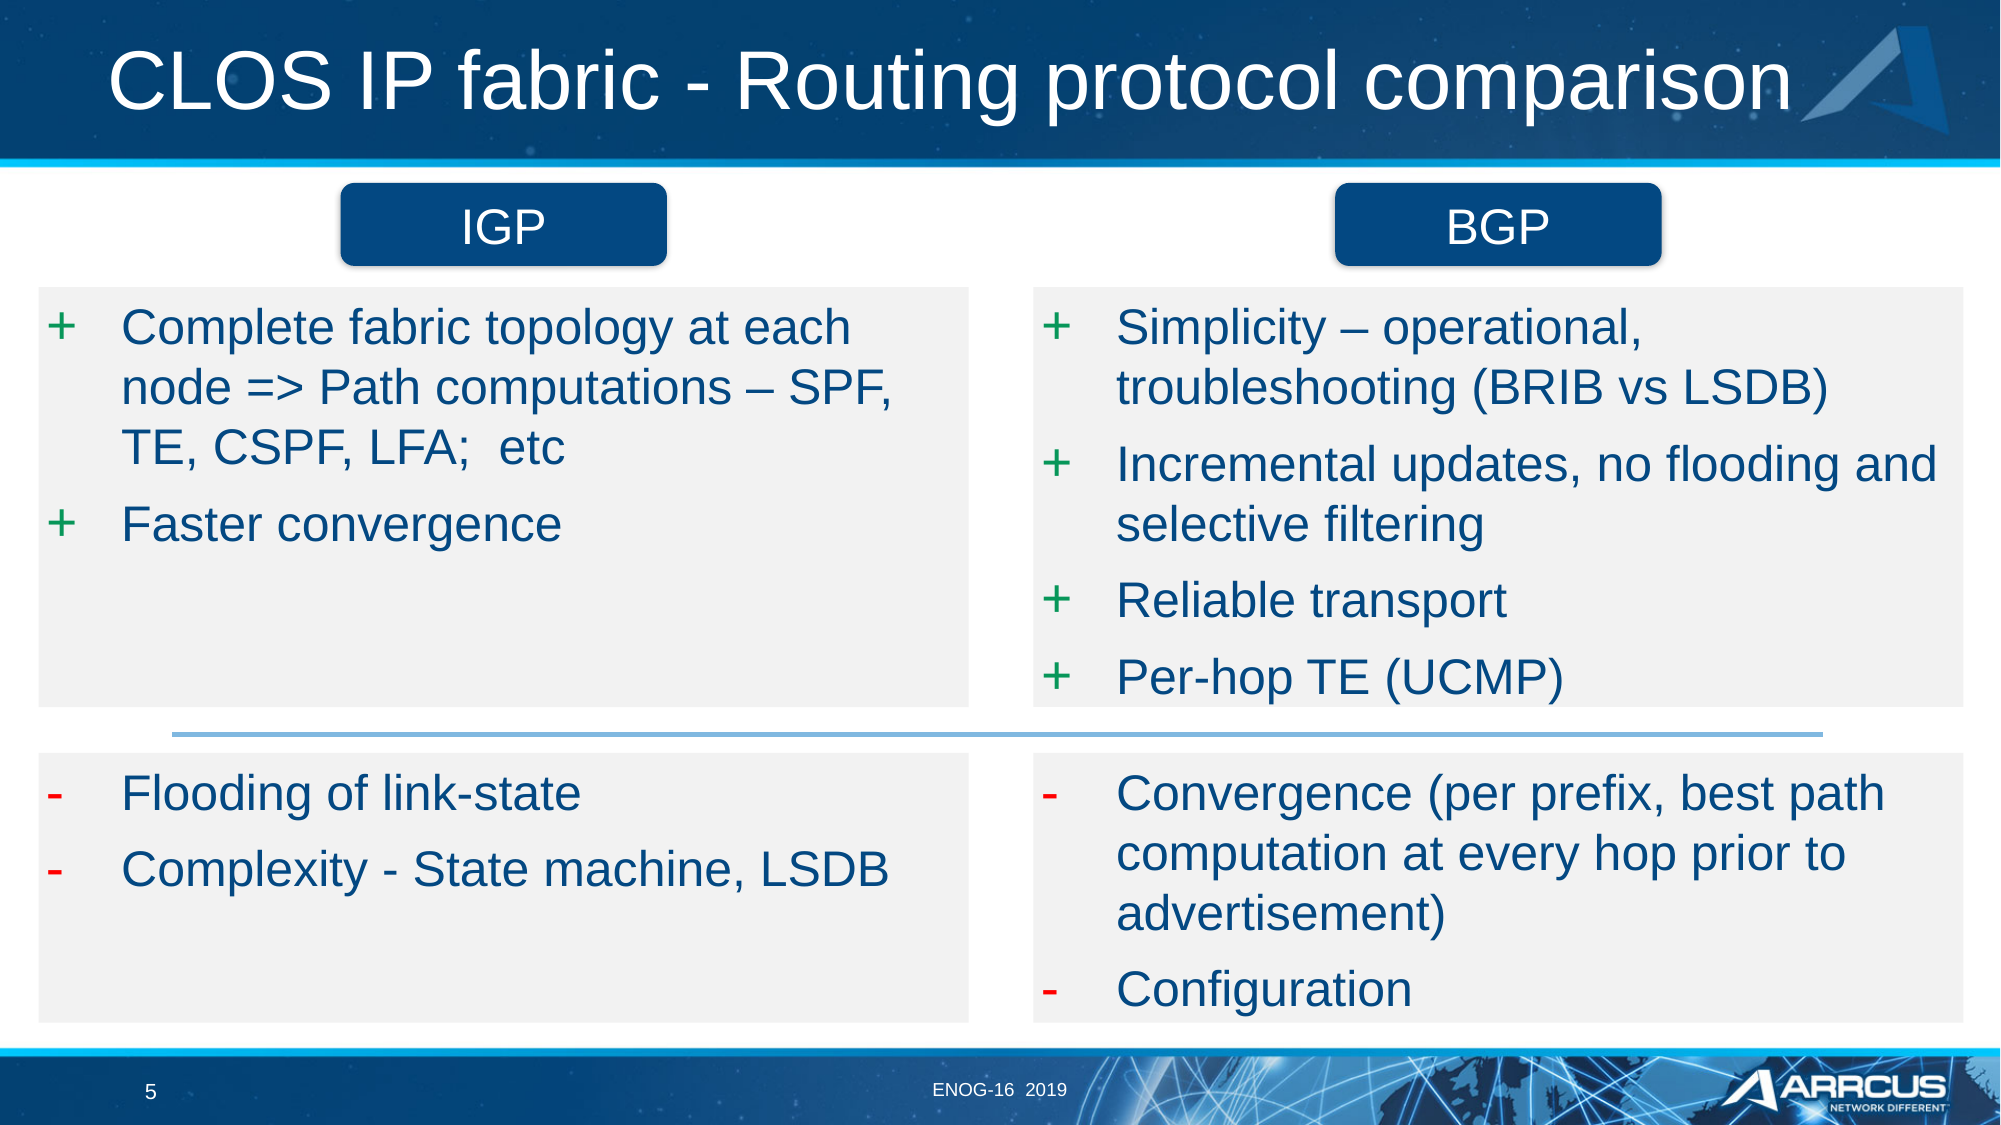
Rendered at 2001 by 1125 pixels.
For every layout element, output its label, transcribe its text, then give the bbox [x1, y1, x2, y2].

text_box Simplicity – operational, troubleshooting (BRIB vs LSDB) Incremental updates, no flooding and selective filtering Reliable transport Per-hop TE (UCMP) [1033, 287, 1964, 707]
footer ENOG-16 2019 [662, 1060, 1338, 1121]
picture [0, 1055, 2001, 1125]
list Complete fabric topology at each node => Path computations – SPF, TE, CSPF, LFA; etc Faster convergence [38, 286, 970, 708]
slide_number 5 [95, 1060, 173, 1121]
picture [0, 165, 2001, 1051]
text_box BGP [1335, 182, 1662, 266]
text_box Convergence (per prefix, best path computation at every hop prior to advertisement) Configuration [1033, 752, 1964, 1023]
text_box IGP [340, 182, 667, 266]
text_box Flooding of link-state Complexity - State machine, LSDB [38, 752, 969, 1023]
title CLOS IP fabric - Routing protocol comparison [99, 13, 1901, 135]
picture [0, 0, 2001, 162]
